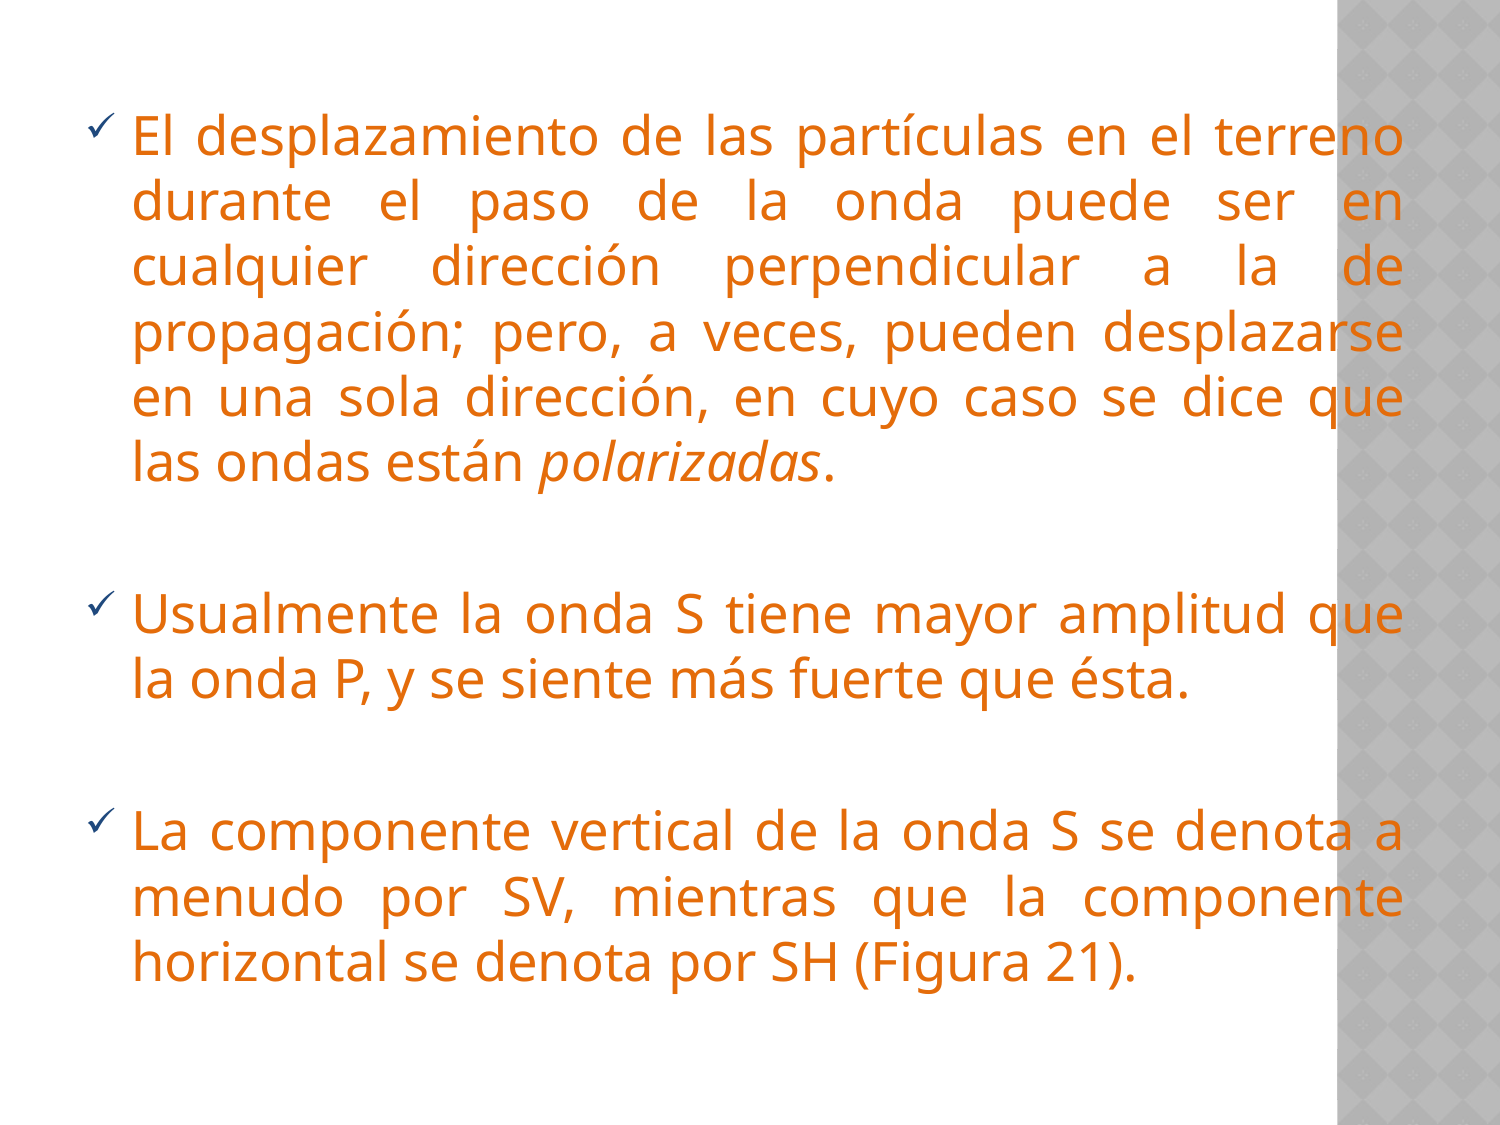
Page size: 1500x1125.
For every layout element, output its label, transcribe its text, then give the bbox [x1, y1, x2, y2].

list El desplazamiento de las partículas en el terreno durante el paso de la onda puede ser en cualquier dirección perpendicular a la de propagación; pero, a veces, pueden desplazarse en una sola dirección, en cuyo caso se dice que las ondas están polarizadas. Usualmente la onda S tiene mayor amplitud que la onda P, y se siente más fuerte que ésta. La componente vertical de la onda S se denota a menudo por SV, mientras que la componente horizontal se denota por SH (Figura 21). [70, 93, 1421, 1017]
